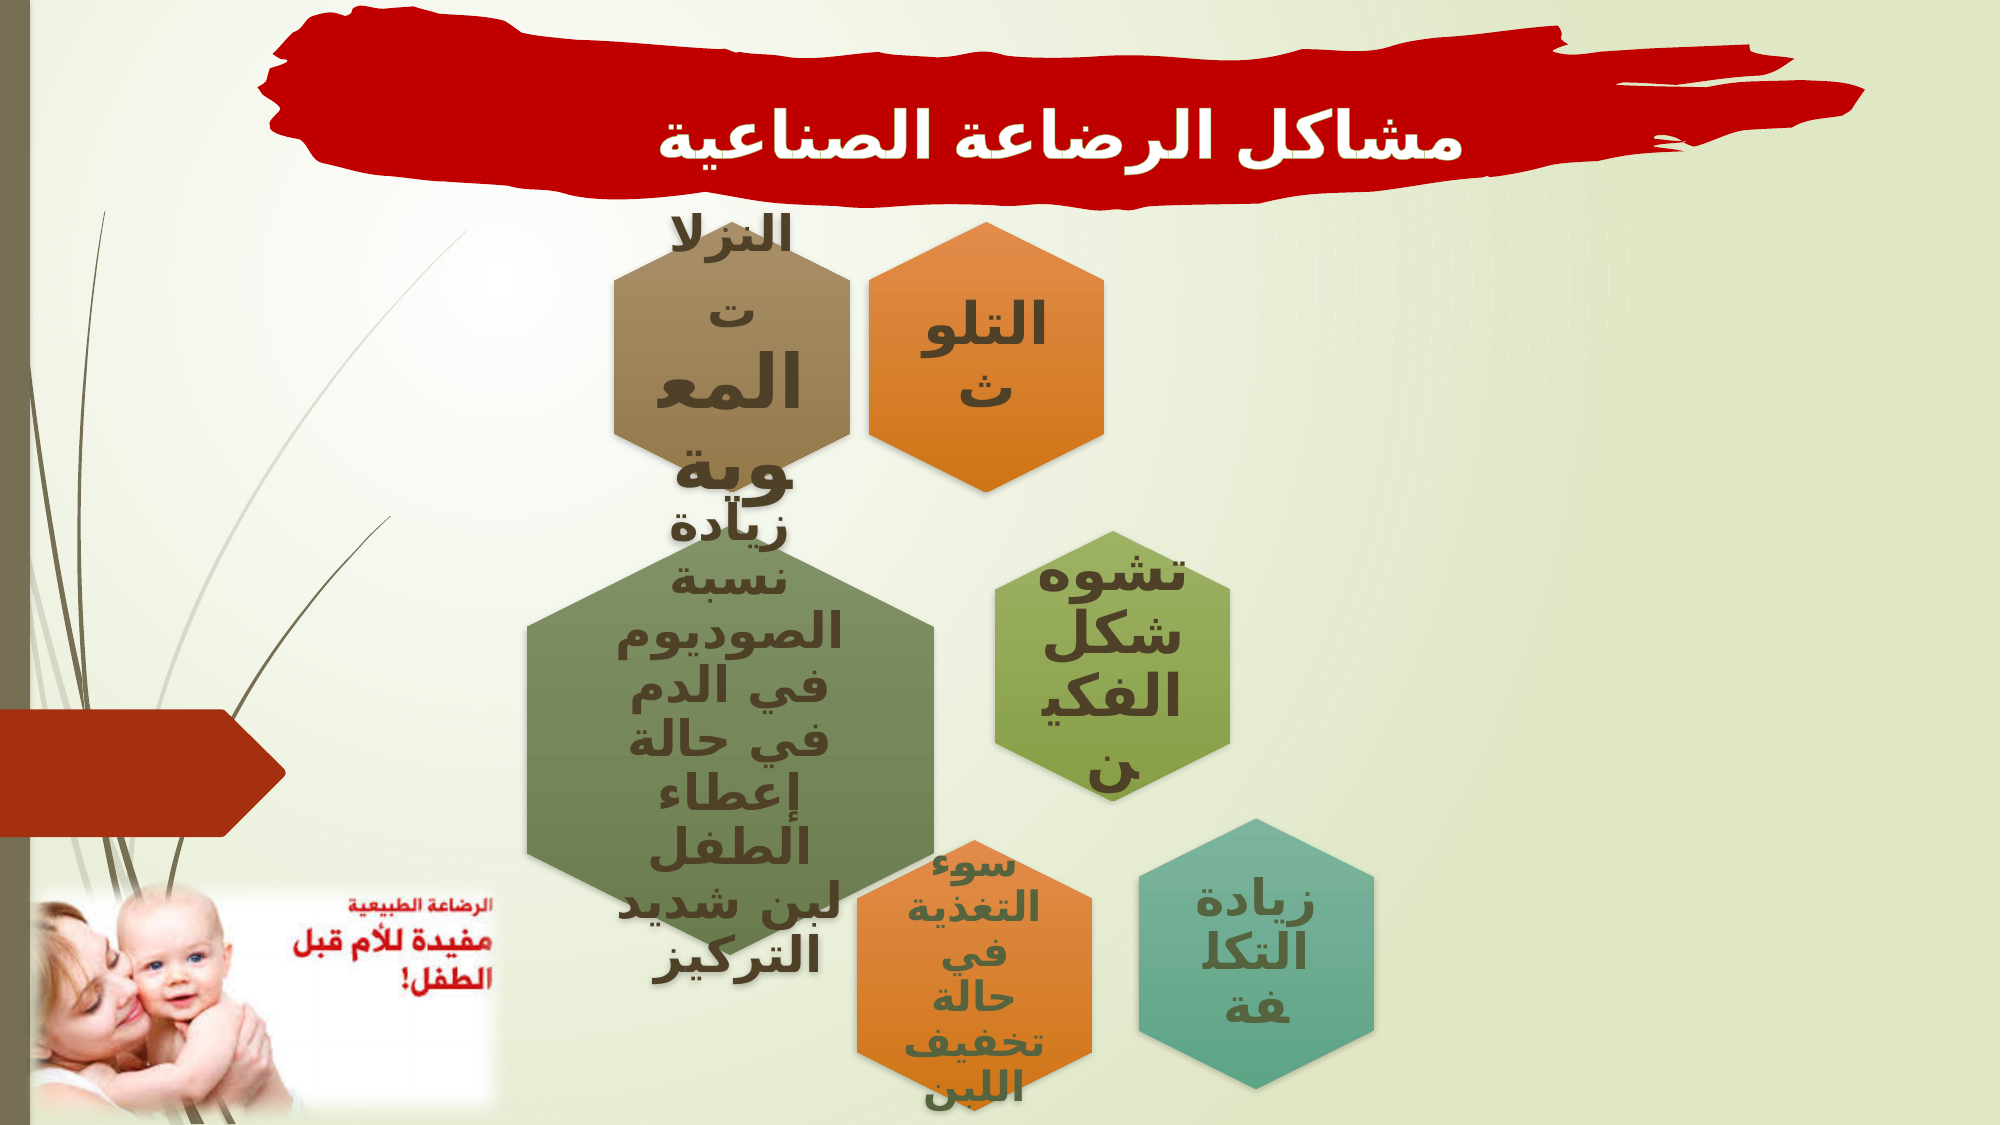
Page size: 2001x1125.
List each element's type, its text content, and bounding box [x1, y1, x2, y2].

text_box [259, 221, 1593, 1111]
picture [22, 873, 513, 1125]
text_box مشاكل الرضاعة الصناعية [257, 5, 1865, 211]
